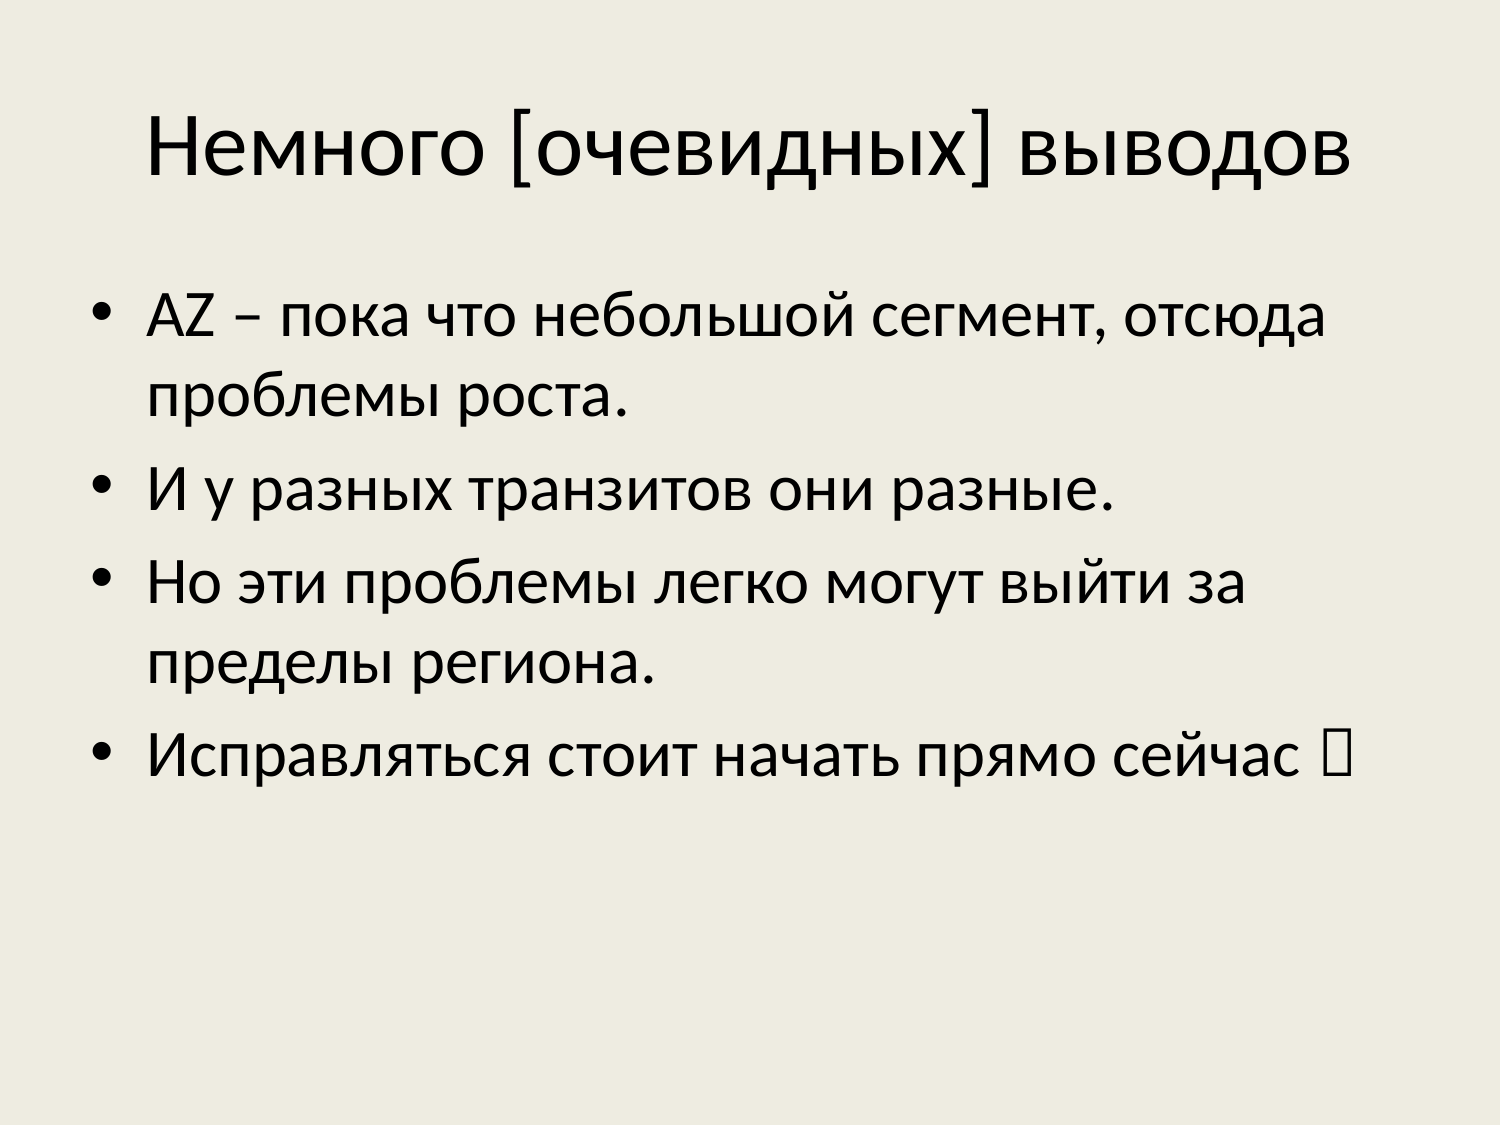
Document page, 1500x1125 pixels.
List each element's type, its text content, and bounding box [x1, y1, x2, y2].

title Немного [очевидных] выводов [75, 45, 1425, 233]
list AZ – пока что небольшой сегмент, отсюда проблемы роста. И у разных транзитов они разные. Но эти проблемы легко могут выйти за пределы региона. Исправляться стоит начать прямо сейчас  [75, 262, 1425, 1005]
